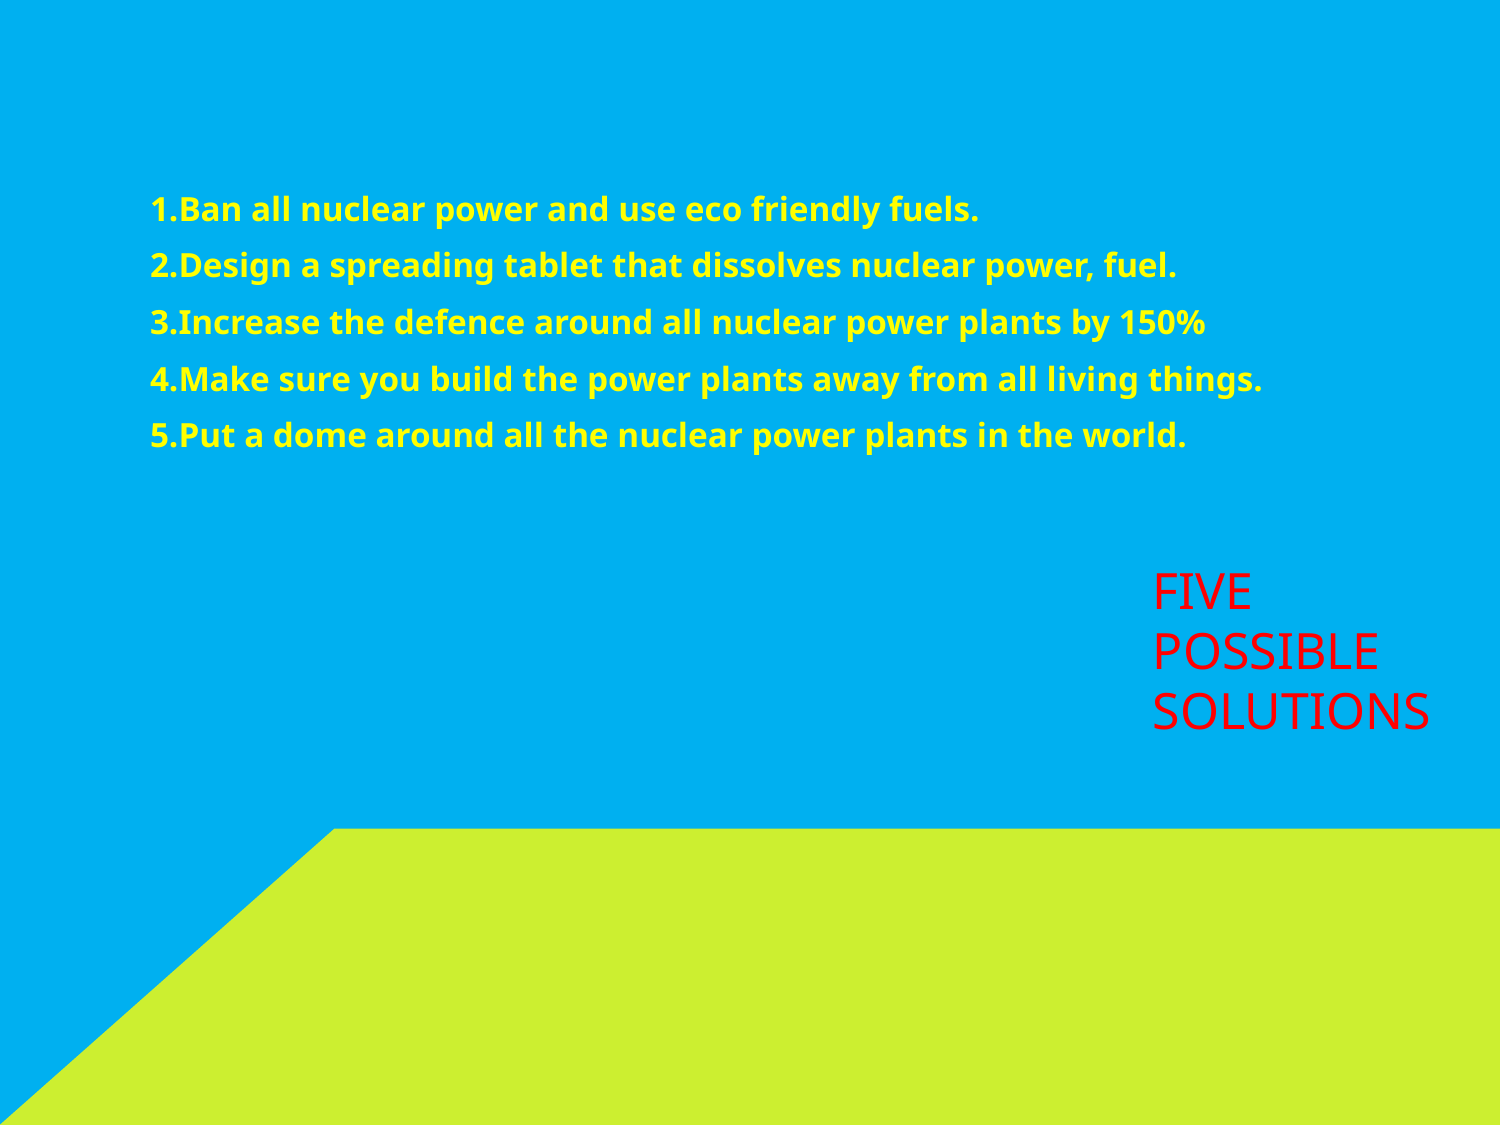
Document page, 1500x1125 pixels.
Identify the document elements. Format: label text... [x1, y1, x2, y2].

title Five Possible solutions [1137, 487, 1500, 813]
list 1.Ban all nuclear power and use eco friendly fuels. 2.Design a spreading tablet that dissolves nuclear power, fuel. 3.Increase the defence around all nuclear power plants by 150% 4.Make sure you build the power plants away from all living things. 5.Put a dome around all the nuclear power plants in the world. [135, 180, 1369, 768]
